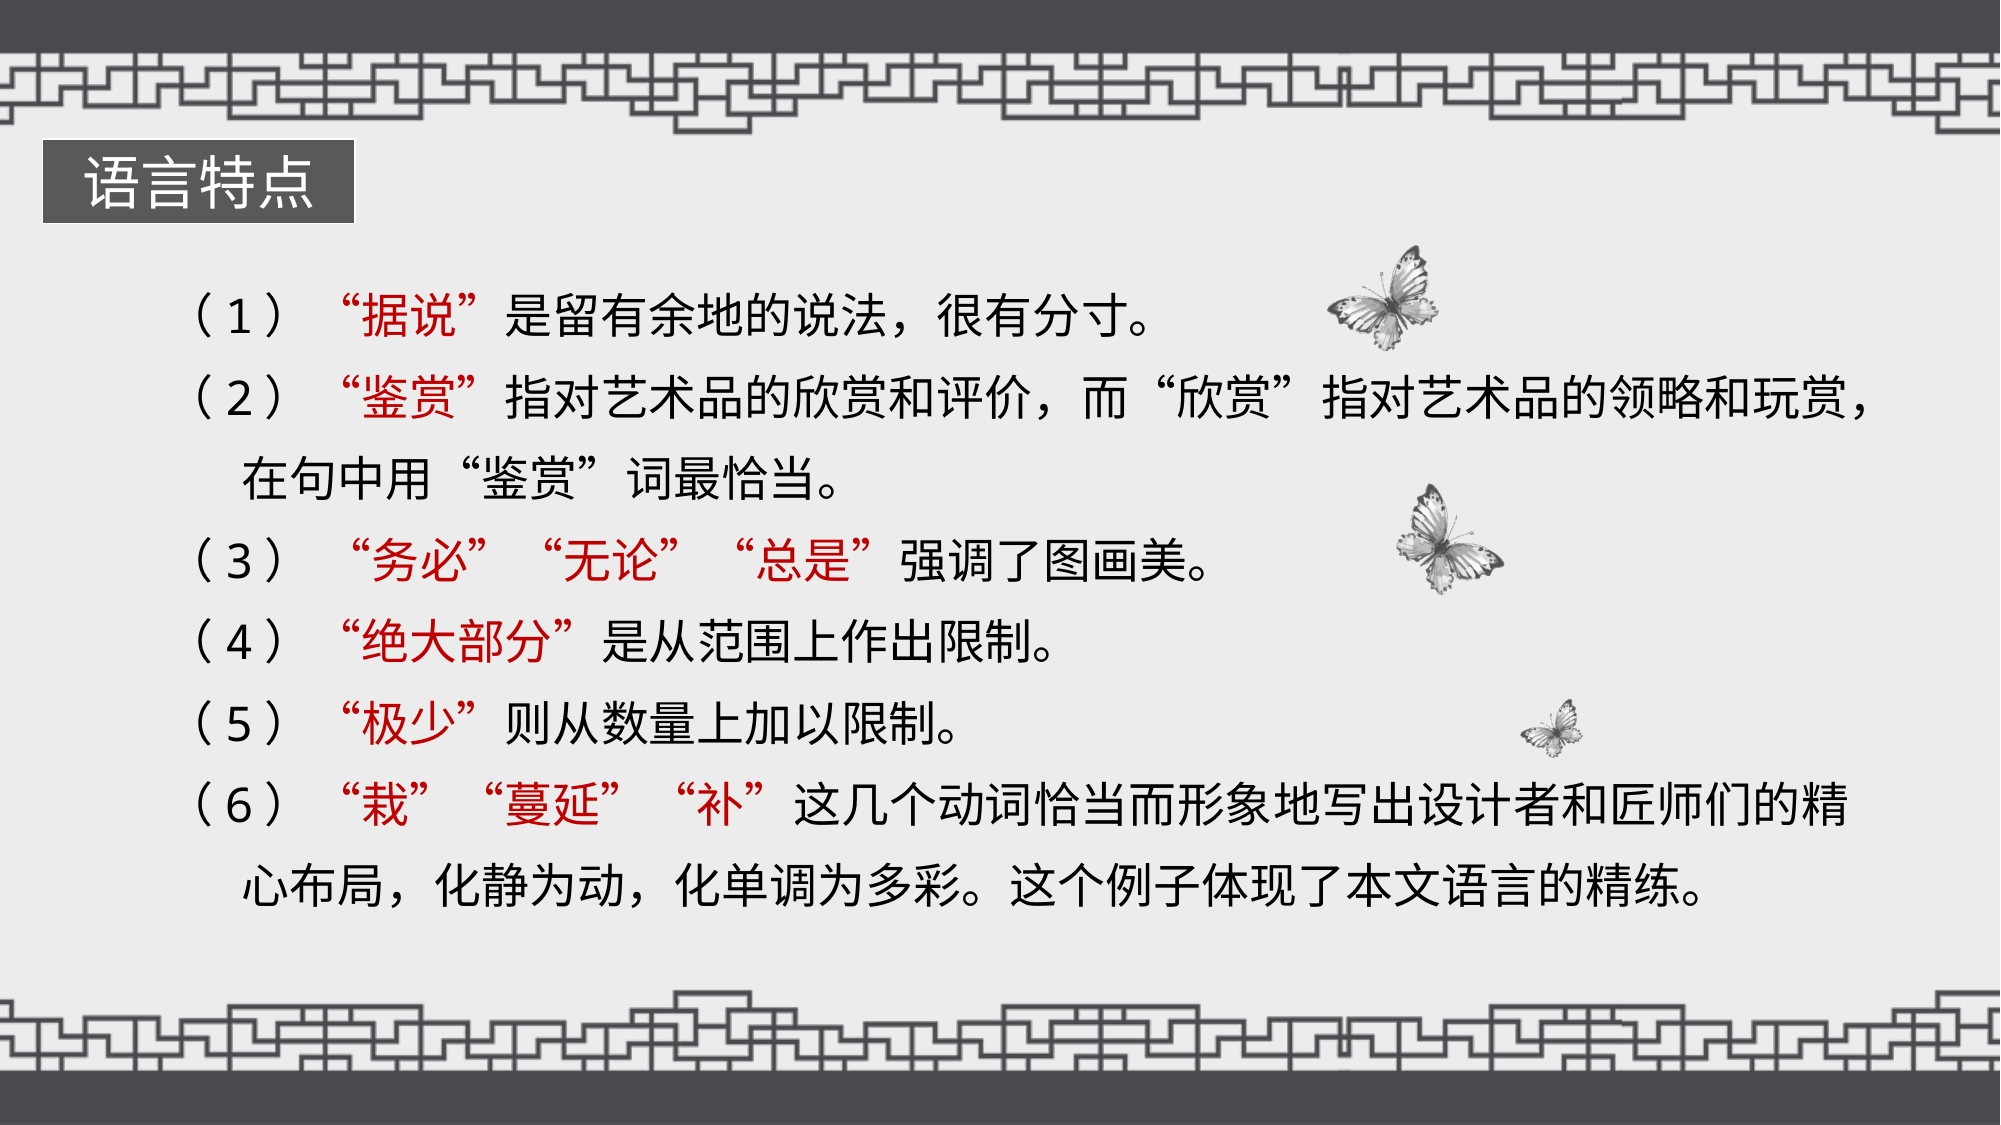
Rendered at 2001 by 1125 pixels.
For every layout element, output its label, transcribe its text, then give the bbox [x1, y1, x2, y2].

picture [1389, 480, 1516, 605]
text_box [0, 989, 2000, 1125]
picture [1517, 688, 1592, 764]
text_box 语言特点 [42, 139, 355, 224]
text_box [0, 0, 2000, 136]
text_box （1）“据说”是留有余地的说法，很有分寸。 （2）“鉴赏”指对艺术品的欣赏和评价，而“欣赏”指对艺术品的领略和玩赏， 在句中用“鉴赏”词最恰当。 （3） “务必”“无论”“总是”强调了图画美。 （4）“绝大部分”是从范围上作出限制。 （5）“极少”则从数量上加以限制。 （6）“栽”“蔓延”“补”这几个动词恰当而形象地写出设计者和匠师们的精 心布局，化静为动，化单调为多彩。这个例子体现了本文语言的精练。 [150, 278, 1922, 989]
picture [1321, 225, 1456, 363]
